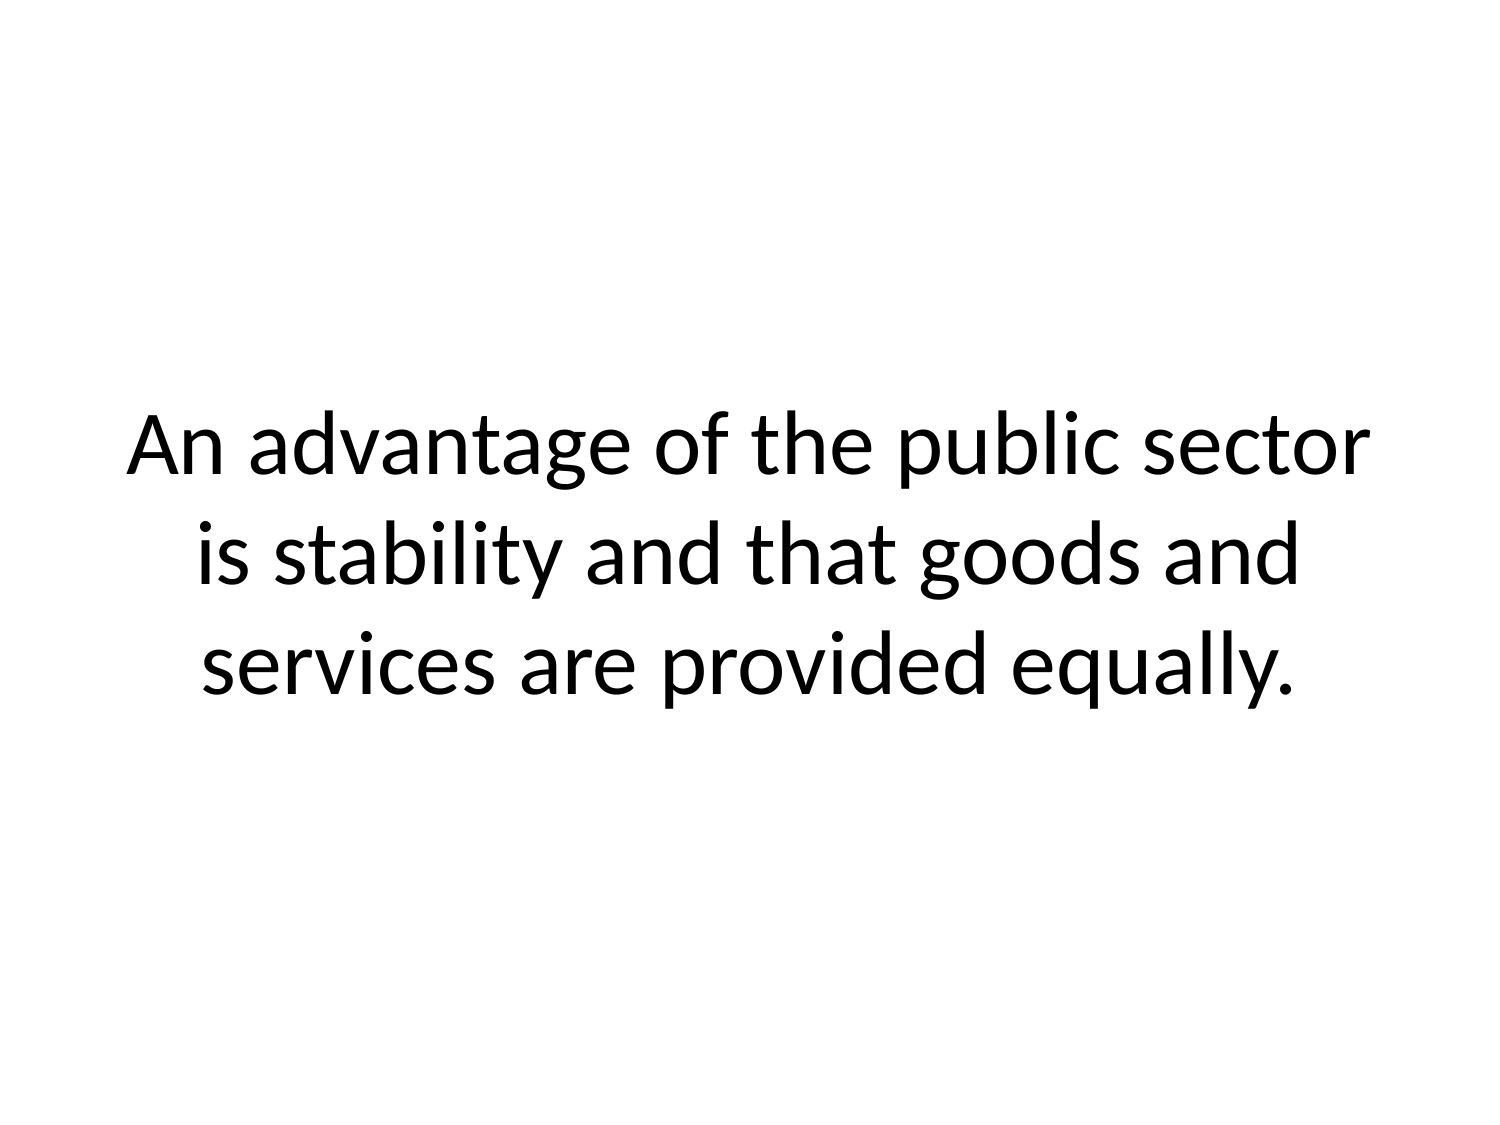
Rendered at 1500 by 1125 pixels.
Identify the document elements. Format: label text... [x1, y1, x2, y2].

title An advantage of the public sector is stability and that goods and services are provided equally. [74, 44, 1426, 1051]
